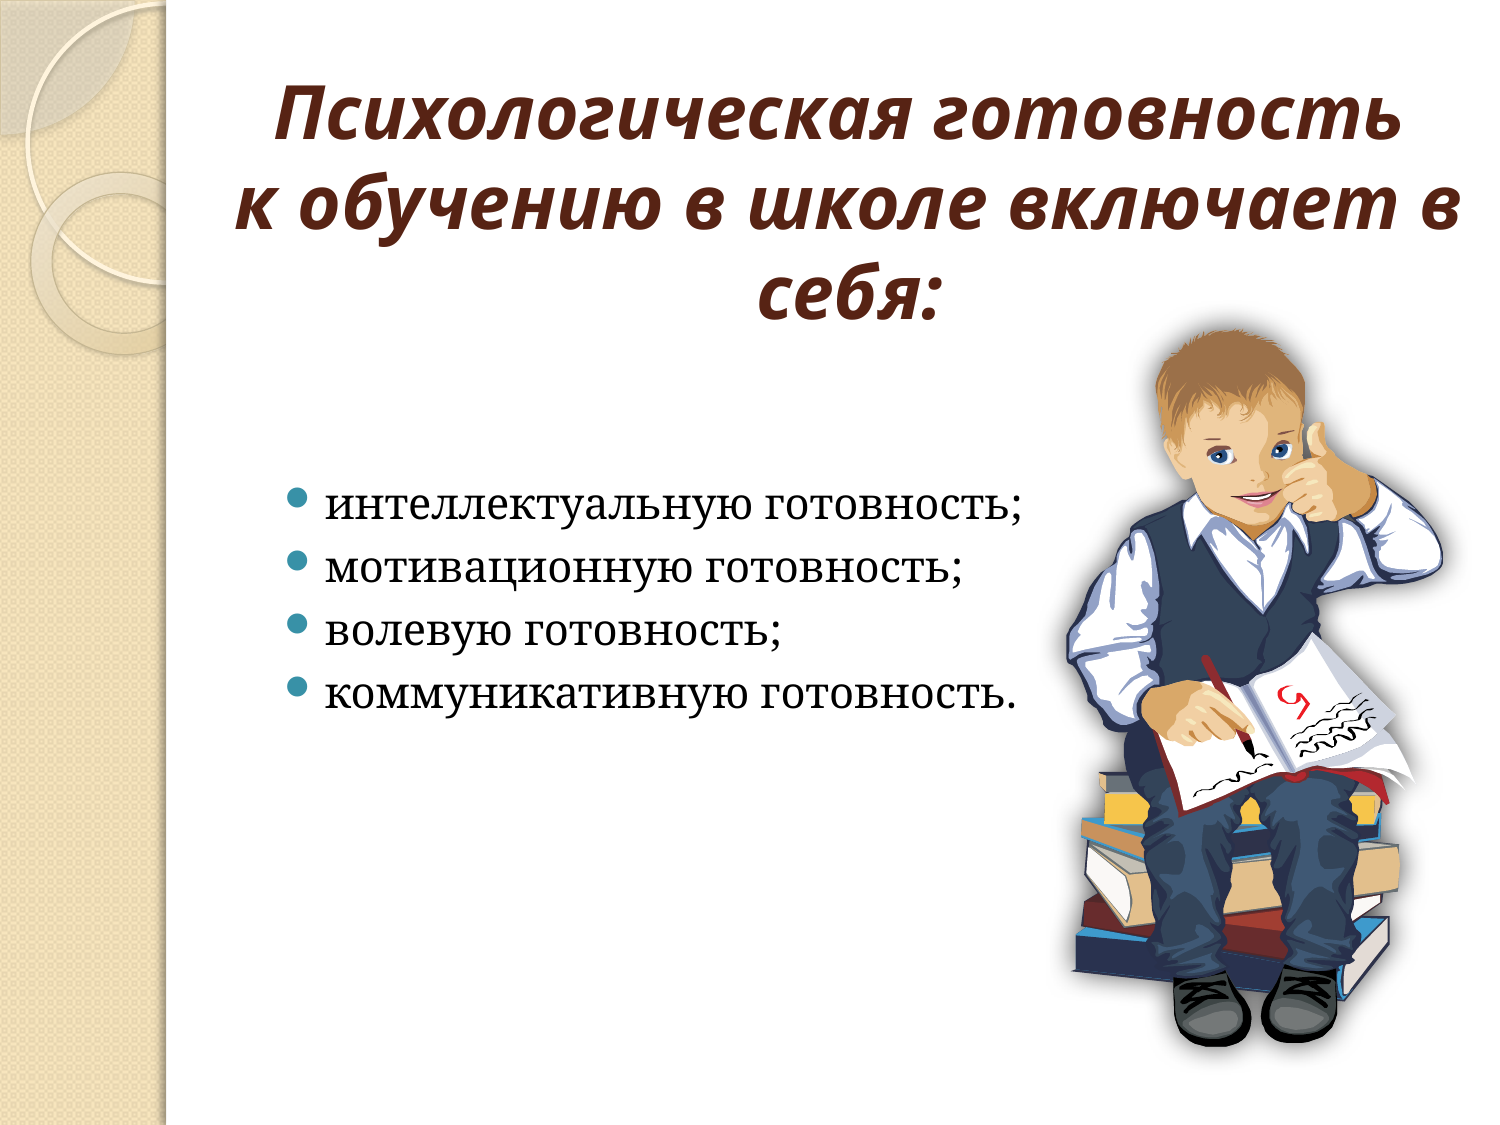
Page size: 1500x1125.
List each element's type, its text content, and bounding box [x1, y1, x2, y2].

list интеллектуальную готовность; мотивационную готовность; волевую готовность; коммуникативную готовность. [257, 468, 1059, 832]
picture [1066, 327, 1443, 1048]
title Психологическая готовность к обучению в школе включает в себя: [199, 82, 1500, 317]
